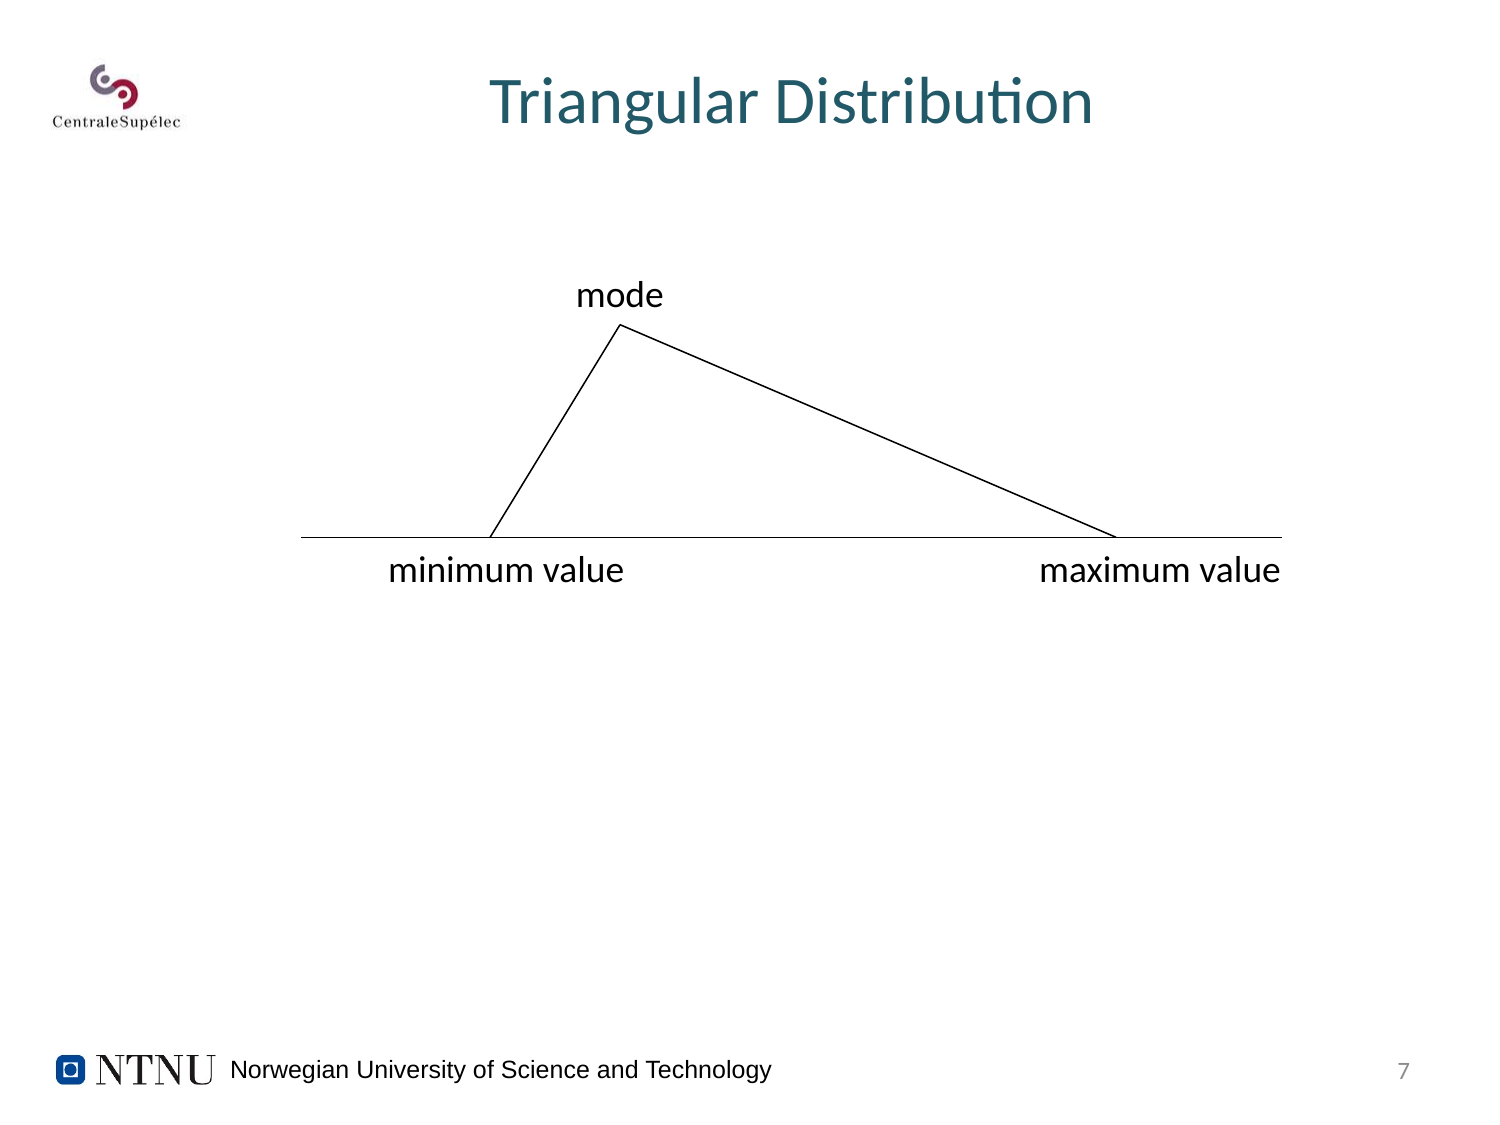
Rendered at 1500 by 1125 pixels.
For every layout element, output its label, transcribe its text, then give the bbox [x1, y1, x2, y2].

slide_number 7 [1328, 1039, 1425, 1100]
text_box maximum value [1024, 537, 1297, 597]
picture [43, 42, 191, 153]
picture [55, 1054, 216, 1085]
text_box mode [561, 262, 679, 323]
text_box minimum value [373, 546, 640, 597]
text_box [489, 324, 618, 538]
title Triangular Distribution [159, 45, 1425, 149]
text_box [619, 324, 1117, 538]
